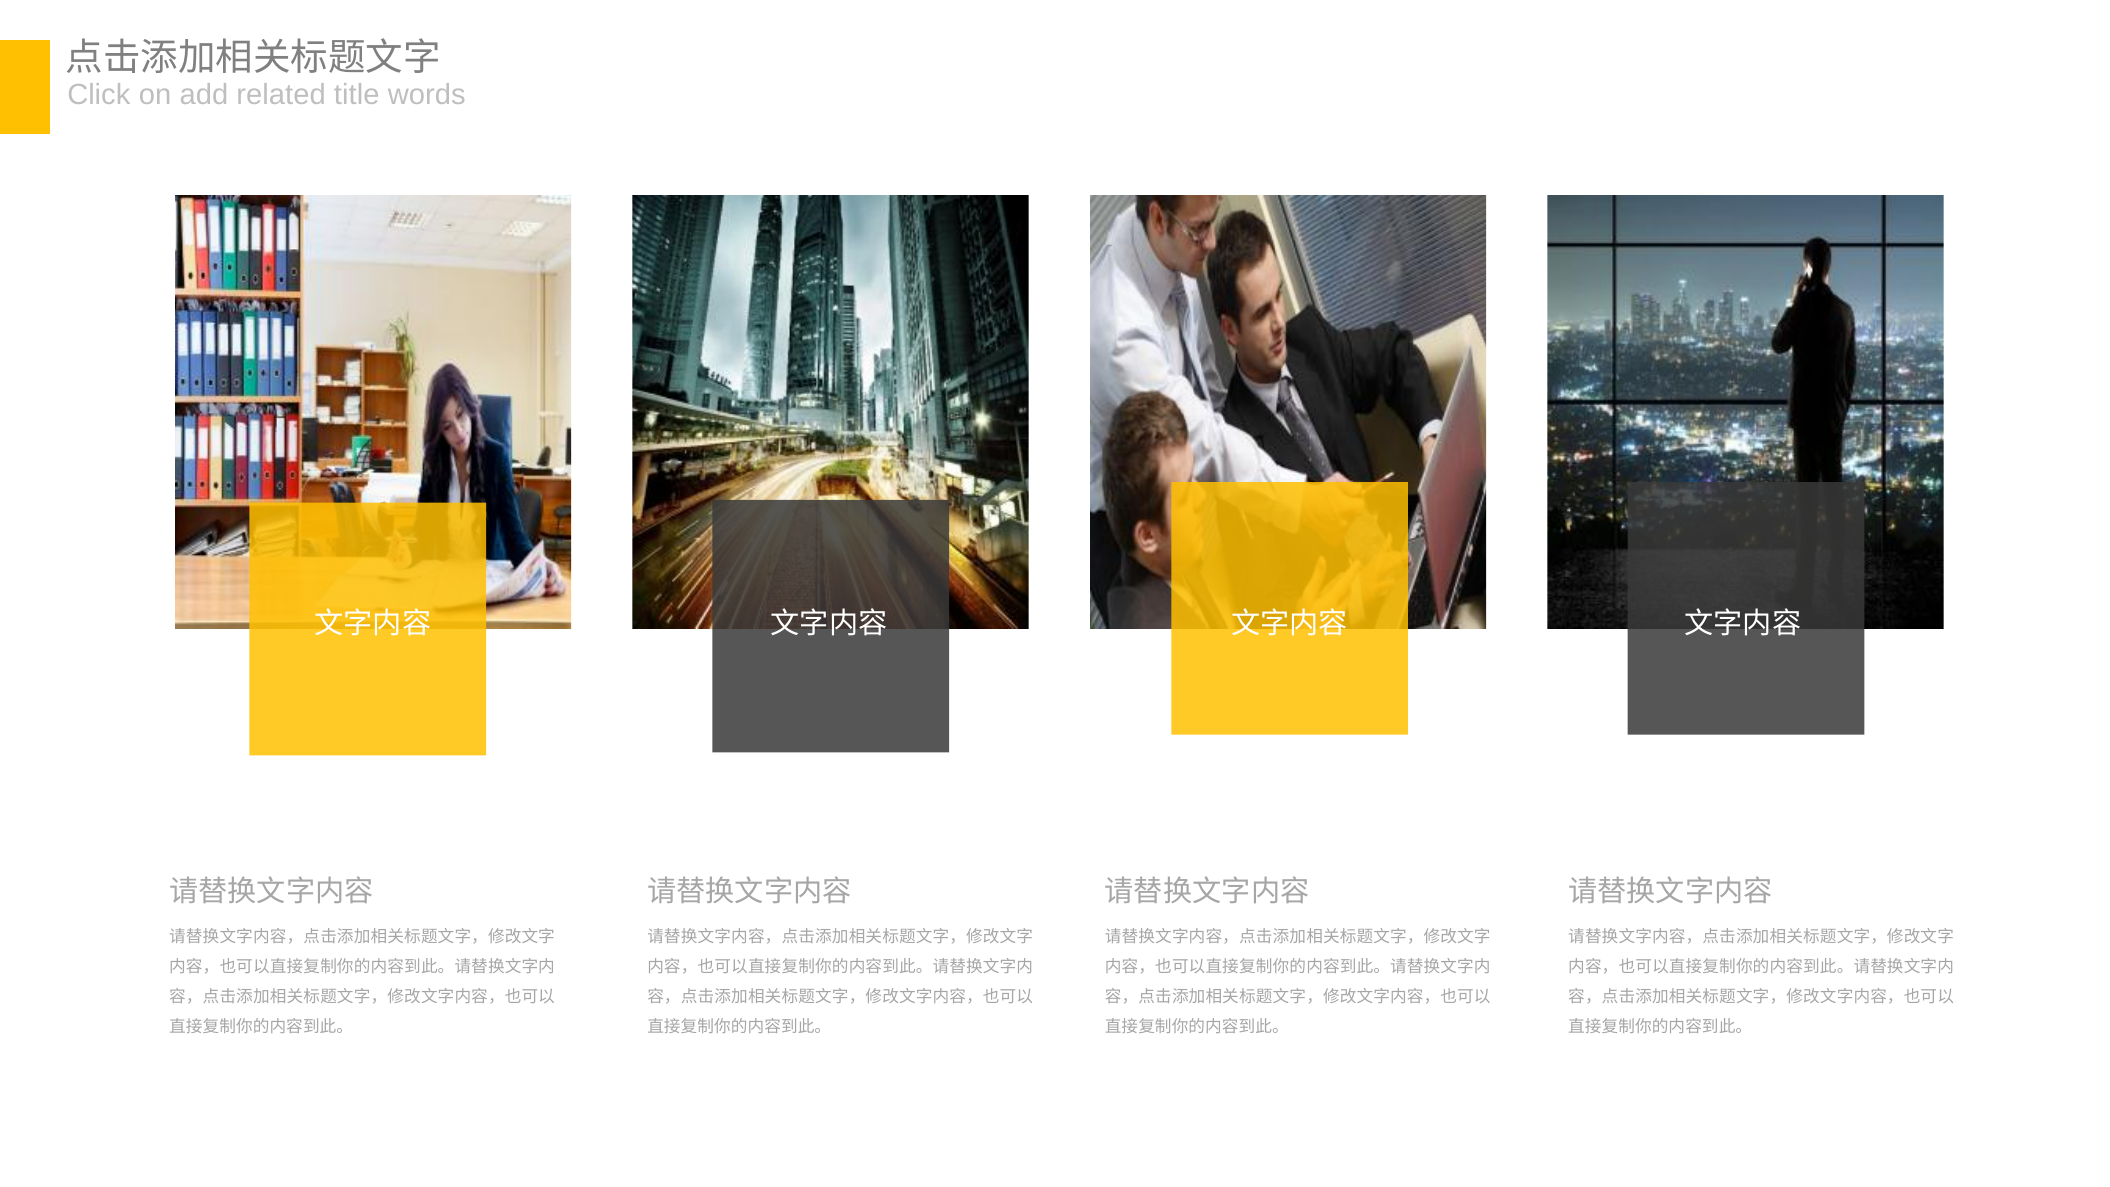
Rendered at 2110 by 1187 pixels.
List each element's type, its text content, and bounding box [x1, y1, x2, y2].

text_box [712, 499, 950, 753]
text_box 点击添加相关标题文字 [49, 25, 524, 97]
text_box 请替换文字内容，点击添加相关标题文字，修改文字内容，也可以直接复制你的内容到此。请替换文字内容，点击添加相关标题文字，修改文字内容，也可以直接复制你的内容到此。 [1088, 907, 1507, 1054]
text_box [1627, 482, 1865, 735]
text_box 文字内容 [746, 596, 913, 656]
text_box 请替换文字内容 [1088, 864, 1447, 907]
text_box [1546, 195, 1945, 630]
text_box 文字内容 [290, 596, 457, 656]
text_box [249, 502, 487, 756]
text_box [174, 195, 572, 630]
text_box Click on add related title words [51, 67, 488, 119]
text_box 请替换文字内容 [153, 864, 511, 907]
text_box 请替换文字内容，点击添加相关标题文字，修改文字内容，也可以直接复制你的内容到此。请替换文字内容，点击添加相关标题文字，修改文字内容，也可以直接复制你的内容到此。 [631, 907, 1050, 1054]
text_box [631, 195, 1030, 630]
text_box 文字内容 [1659, 596, 1826, 656]
text_box [1171, 482, 1408, 735]
text_box 请替换文字内容，点击添加相关标题文字，修改文字内容，也可以直接复制你的内容到此。请替换文字内容，点击添加相关标题文字，修改文字内容，也可以直接复制你的内容到此。 [153, 907, 572, 1054]
text_box 文字内容 [1206, 596, 1373, 656]
text_box 请替换文字内容 [1552, 864, 1910, 907]
text_box [1089, 195, 1487, 630]
text_box 请替换文字内容，点击添加相关标题文字，修改文字内容，也可以直接复制你的内容到此。请替换文字内容，点击添加相关标题文字，修改文字内容，也可以直接复制你的内容到此。 [1552, 907, 1971, 1054]
text_box 请替换文字内容 [631, 864, 990, 907]
